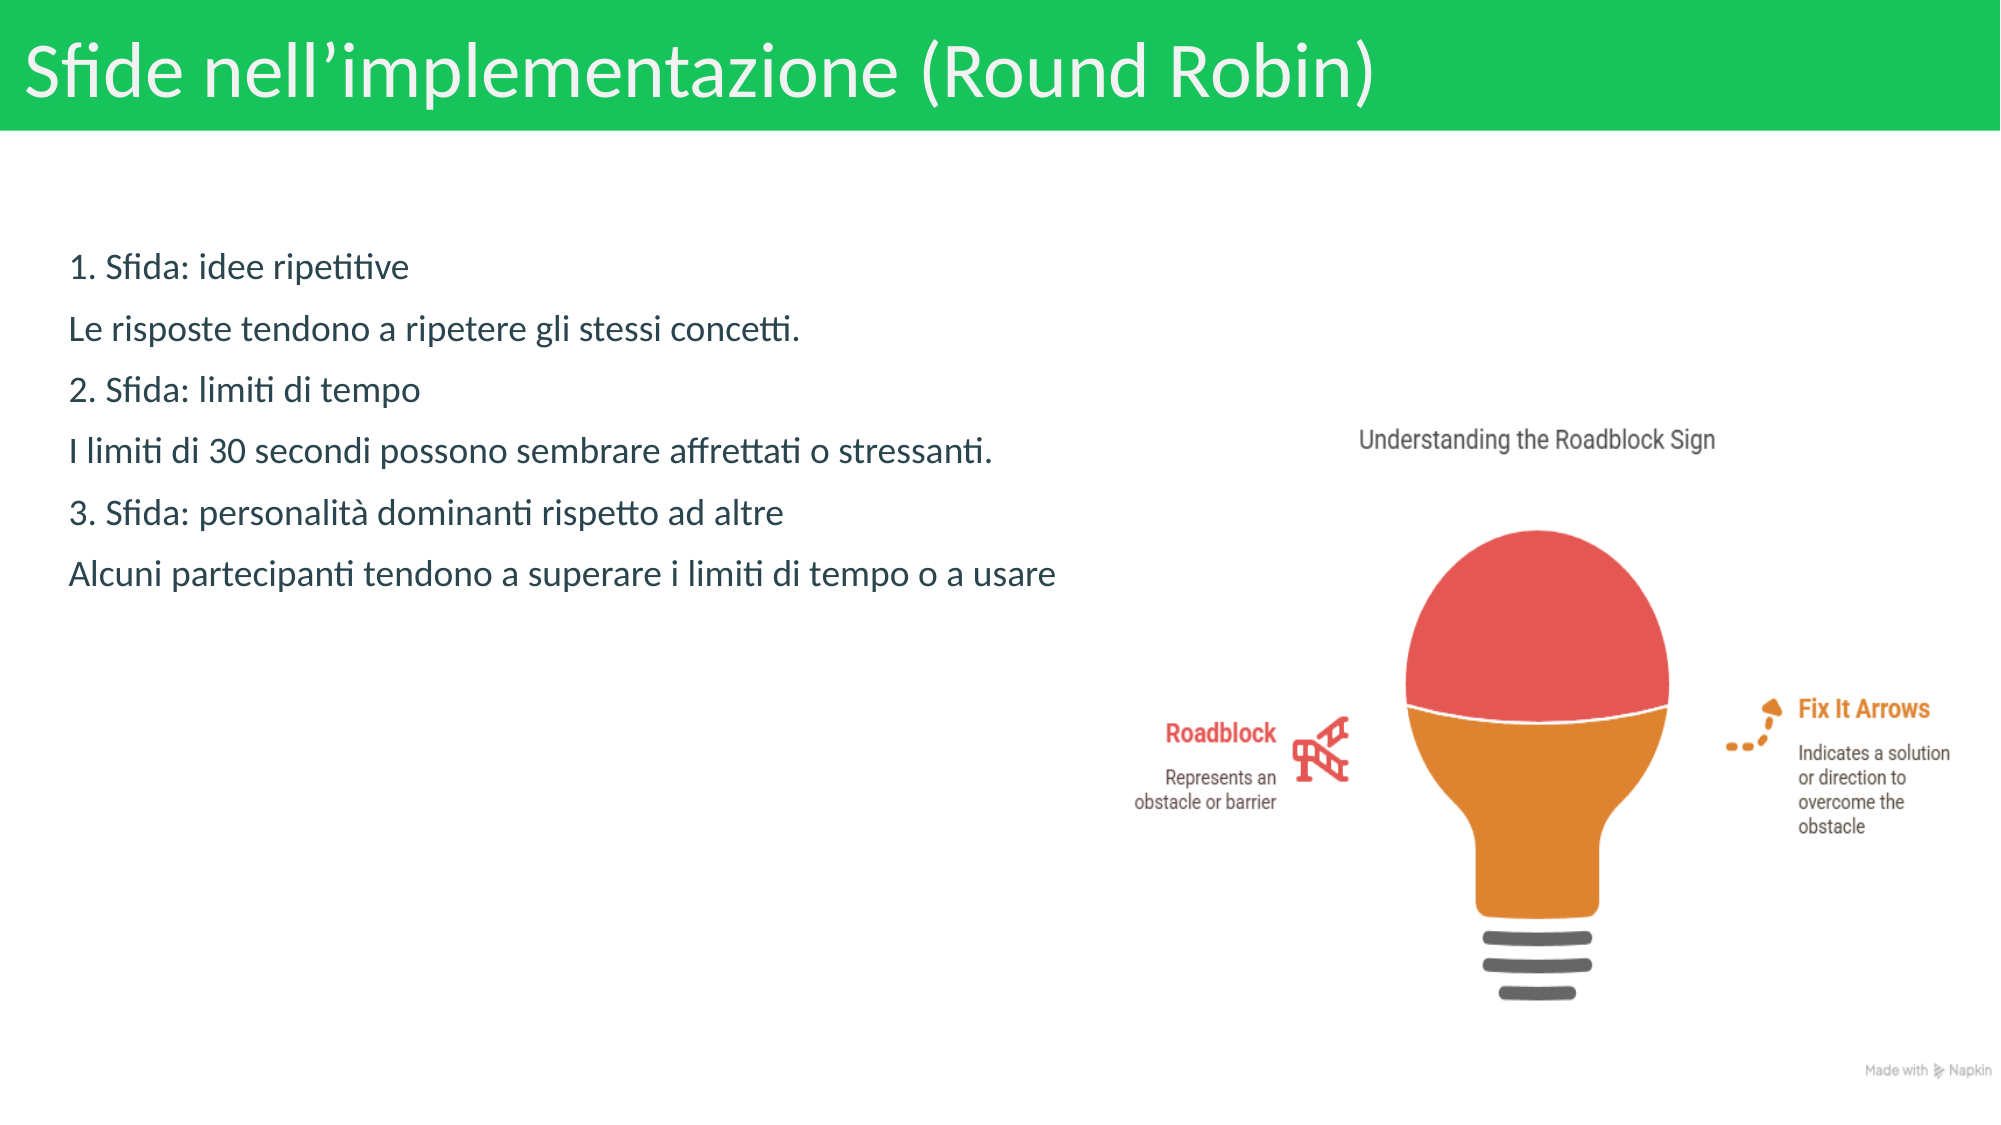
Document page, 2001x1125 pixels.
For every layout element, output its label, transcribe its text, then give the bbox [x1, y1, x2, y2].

title Sfide nell’implementazione (Round Robin) [16, 13, 1976, 131]
picture [1055, 358, 2000, 1108]
list 1. Sfida: idee ripetitive Le risposte tendono a ripetere gli stessi concetti. 2. Sfida: limiti di tempo I limiti di 30 secondi possono sembrare affrettati o stressanti. 3. Sfida: personalità dominanti rispetto ad altre Alcuni partecipanti tendono a superare i limiti di tempo o a usare toni inappropriati. [16, 239, 1976, 1108]
